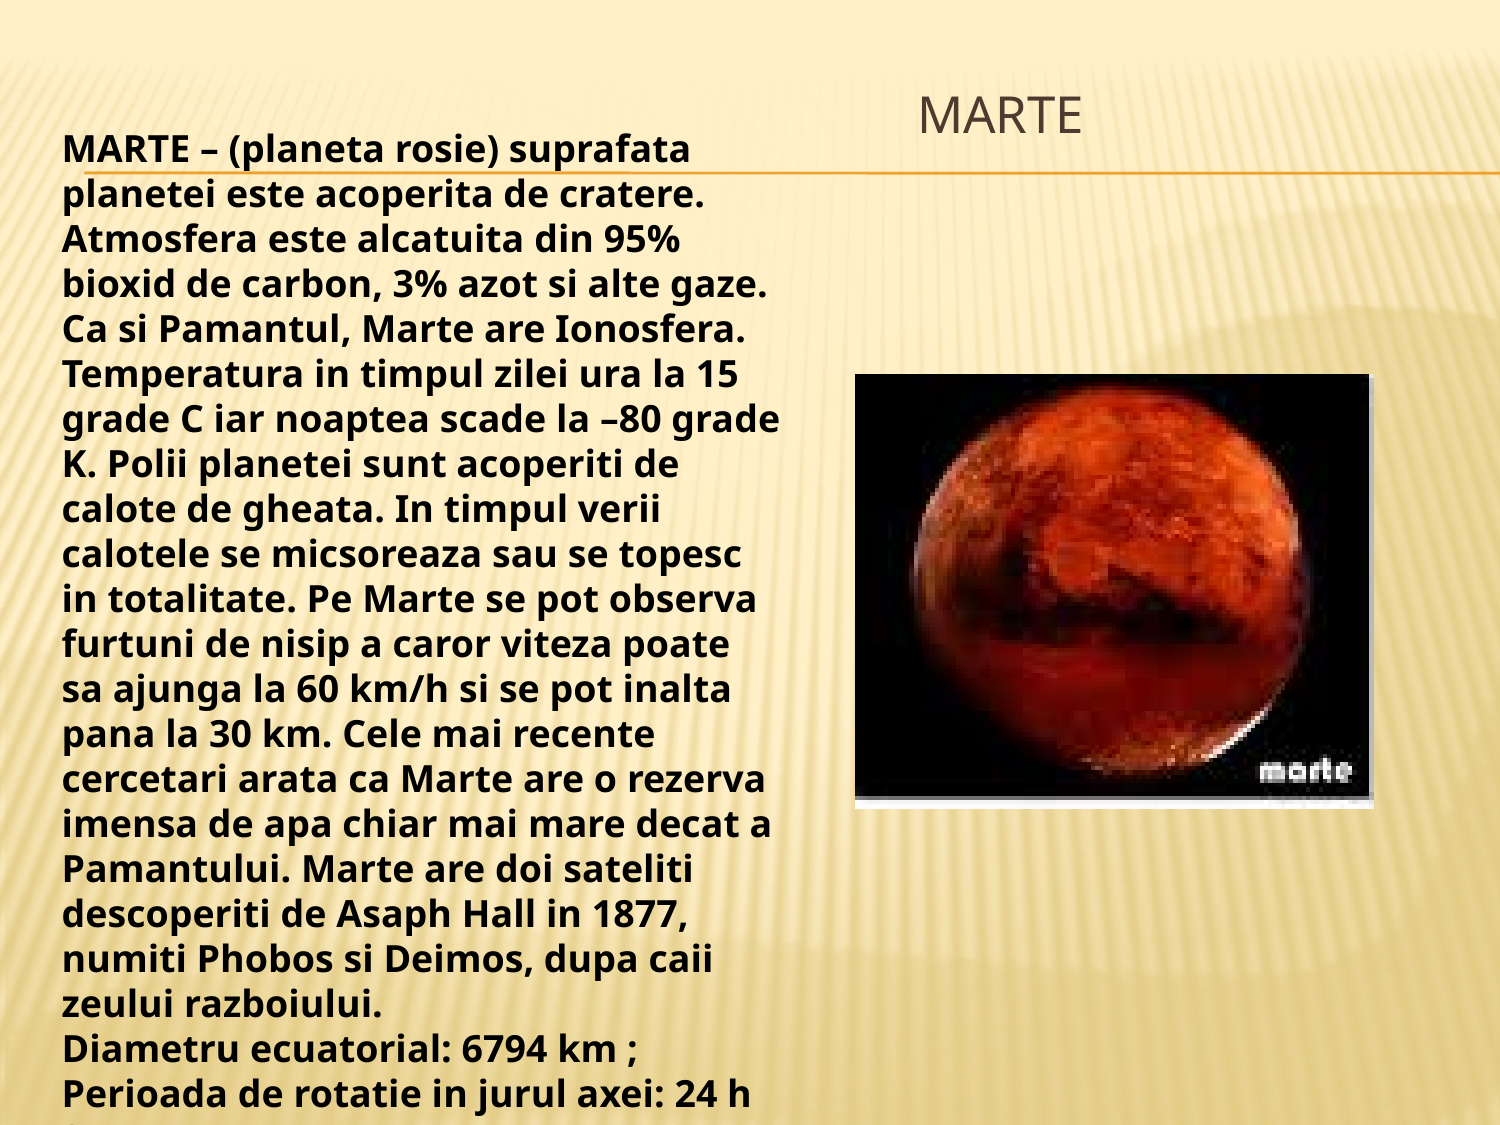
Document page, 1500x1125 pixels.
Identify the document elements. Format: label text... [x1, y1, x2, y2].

text_box MARTE – (planeta rosie) suprafata planetei este acoperita de cratere. Atmosfera este alcatuita din 95% bioxid de carbon, 3% azot si alte gaze. Ca si Pamantul, Marte are Ionosfera. Temperatura in timpul zilei ura la 15 grade C iar noaptea scade la –80 grade K. Polii planetei sunt acoperiti de calote de gheata. In timpul verii calotele se micsoreaza sau se topesc in totalitate. Pe Marte se pot observa furtuni de nisip a caror viteza poate sa ajunga la 60 km/h si se pot inalta pana la 30 km. Cele mai recente cercetari arata ca Marte are o rezerva imensa de apa chiar mai mare decat a Pamantului. Marte are doi sateliti descoperiti de Asaph Hall in 1877, numiti Phobos si Deimos, dupa caii zeului razboiului. Diametru ecuatorial: 6794 km ; Perioada de rotatie in jurul axei: 24 h 37’ ; Densitatea medie: 3,93 g/cm@3 ; Perioada de rotatie in jurul Soarelui: 687 zile. [46, 117, 797, 1125]
picture [855, 374, 1374, 810]
title Marte [902, 75, 1475, 213]
